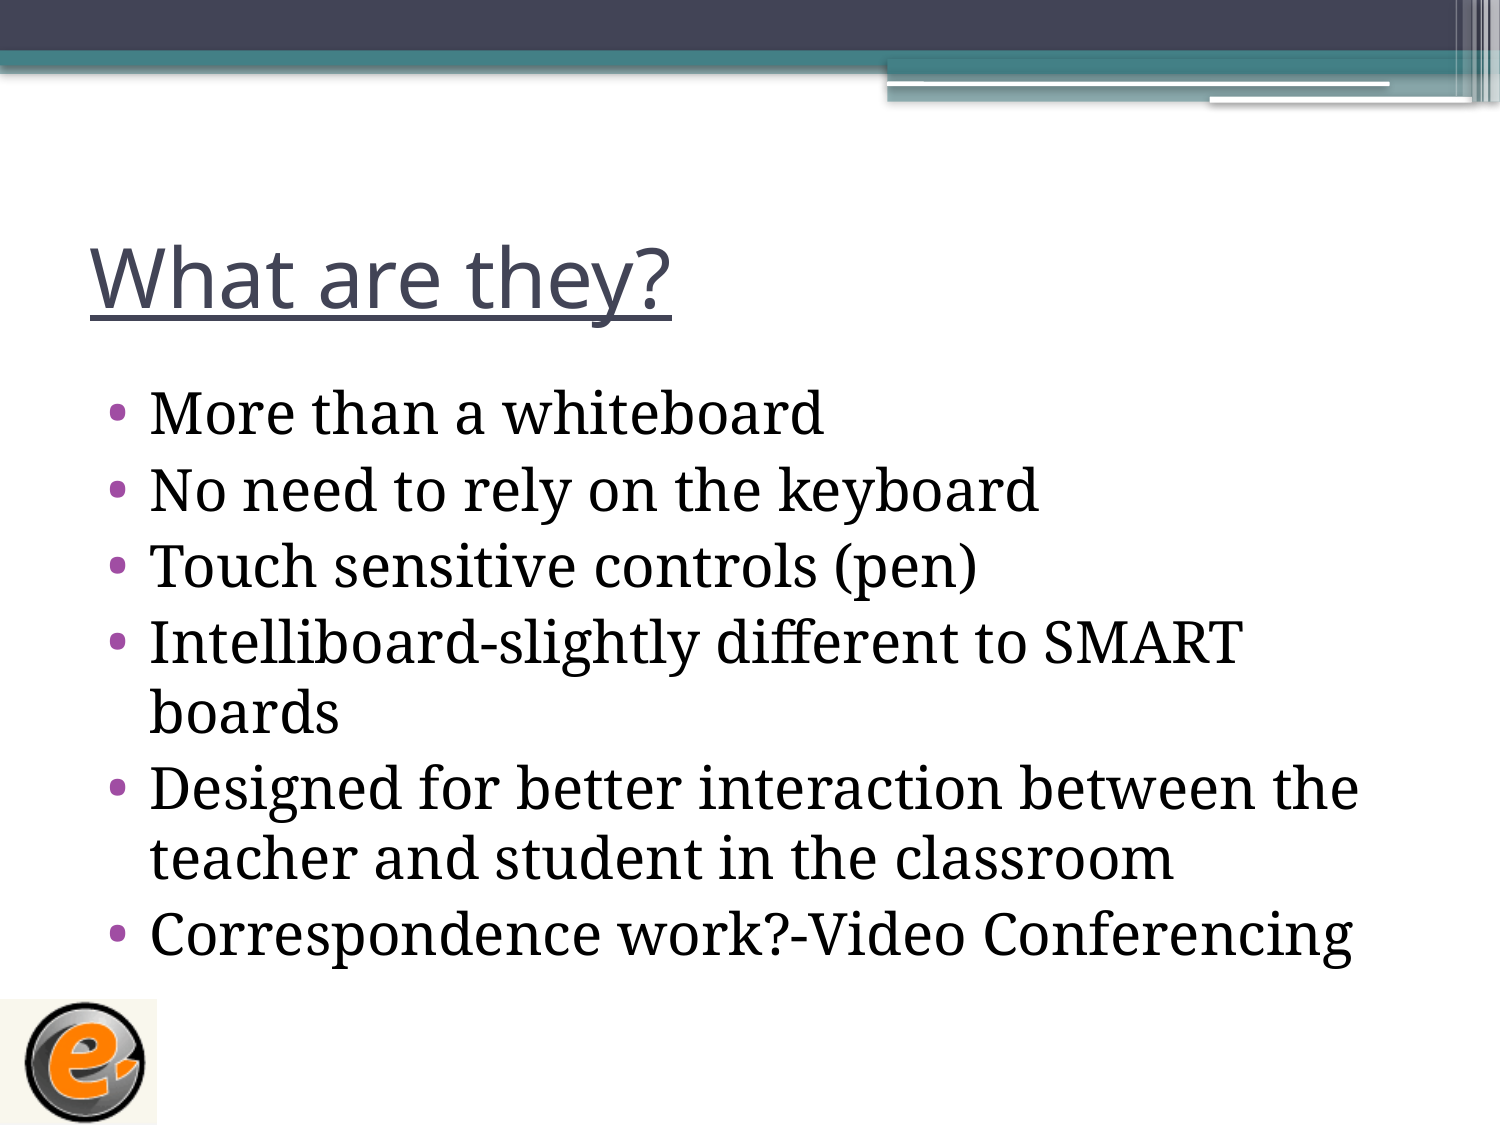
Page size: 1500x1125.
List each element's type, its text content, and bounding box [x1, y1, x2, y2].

list More than a whiteboard No need to rely on the keyboard Touch sensitive controls (pen) Intelliboard-slightly different to SMART boards Designed for better interaction between the teacher and student in the classroom Correspondence work?-Video Conferencing [75, 368, 1425, 1079]
title What are they? [75, 187, 1425, 363]
picture [0, 999, 157, 1125]
